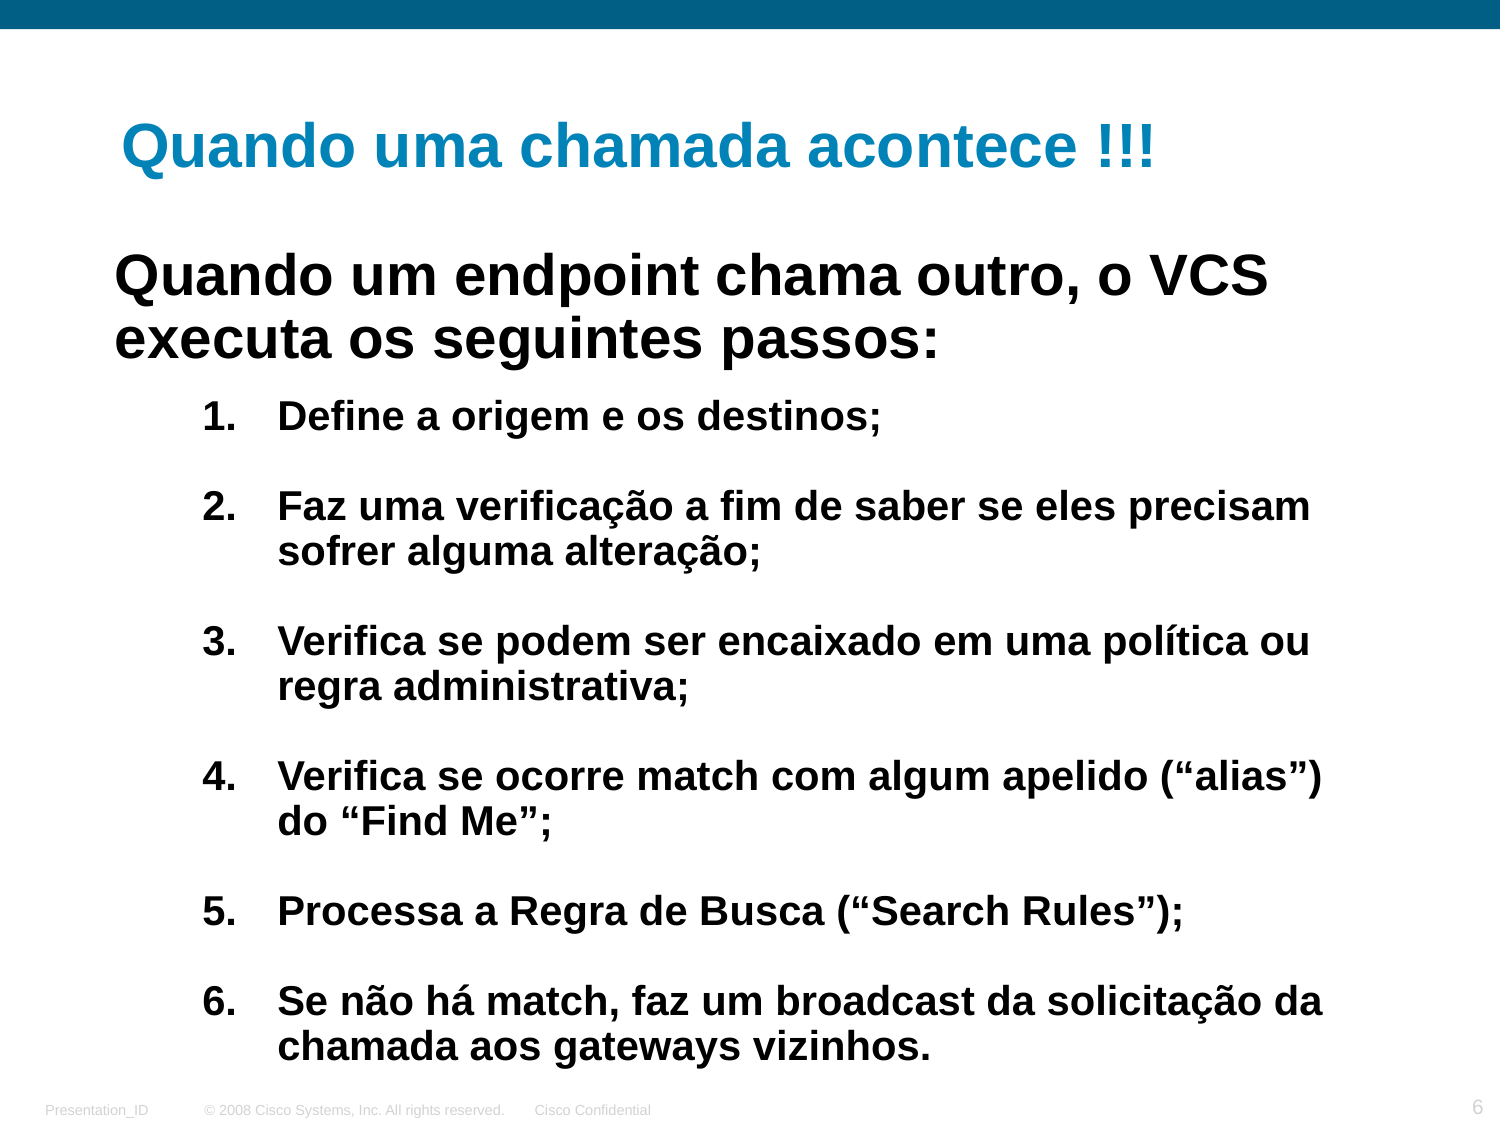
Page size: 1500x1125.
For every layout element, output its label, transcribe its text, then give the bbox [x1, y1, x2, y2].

text_box Quando um endpoint chama outro, o VCS executa os seguintes passos: [99, 237, 1338, 379]
text_box Define a origem e os destinos; Faz uma verificação a fim de saber se eles precisam sofrer alguma alteração; Verifica se podem ser encaixado em uma política ou regra administrativa; Verifica se ocorre match com algum apelido (“alias”) do “Find Me”; Processa a Regra de Busca (“Search Rules”); Se não há match, faz um broadcast da solicitação da chamada aos gateways vizinhos. [112, 387, 1350, 1123]
title Quando uma chamada acontece !!! [107, 49, 1444, 188]
